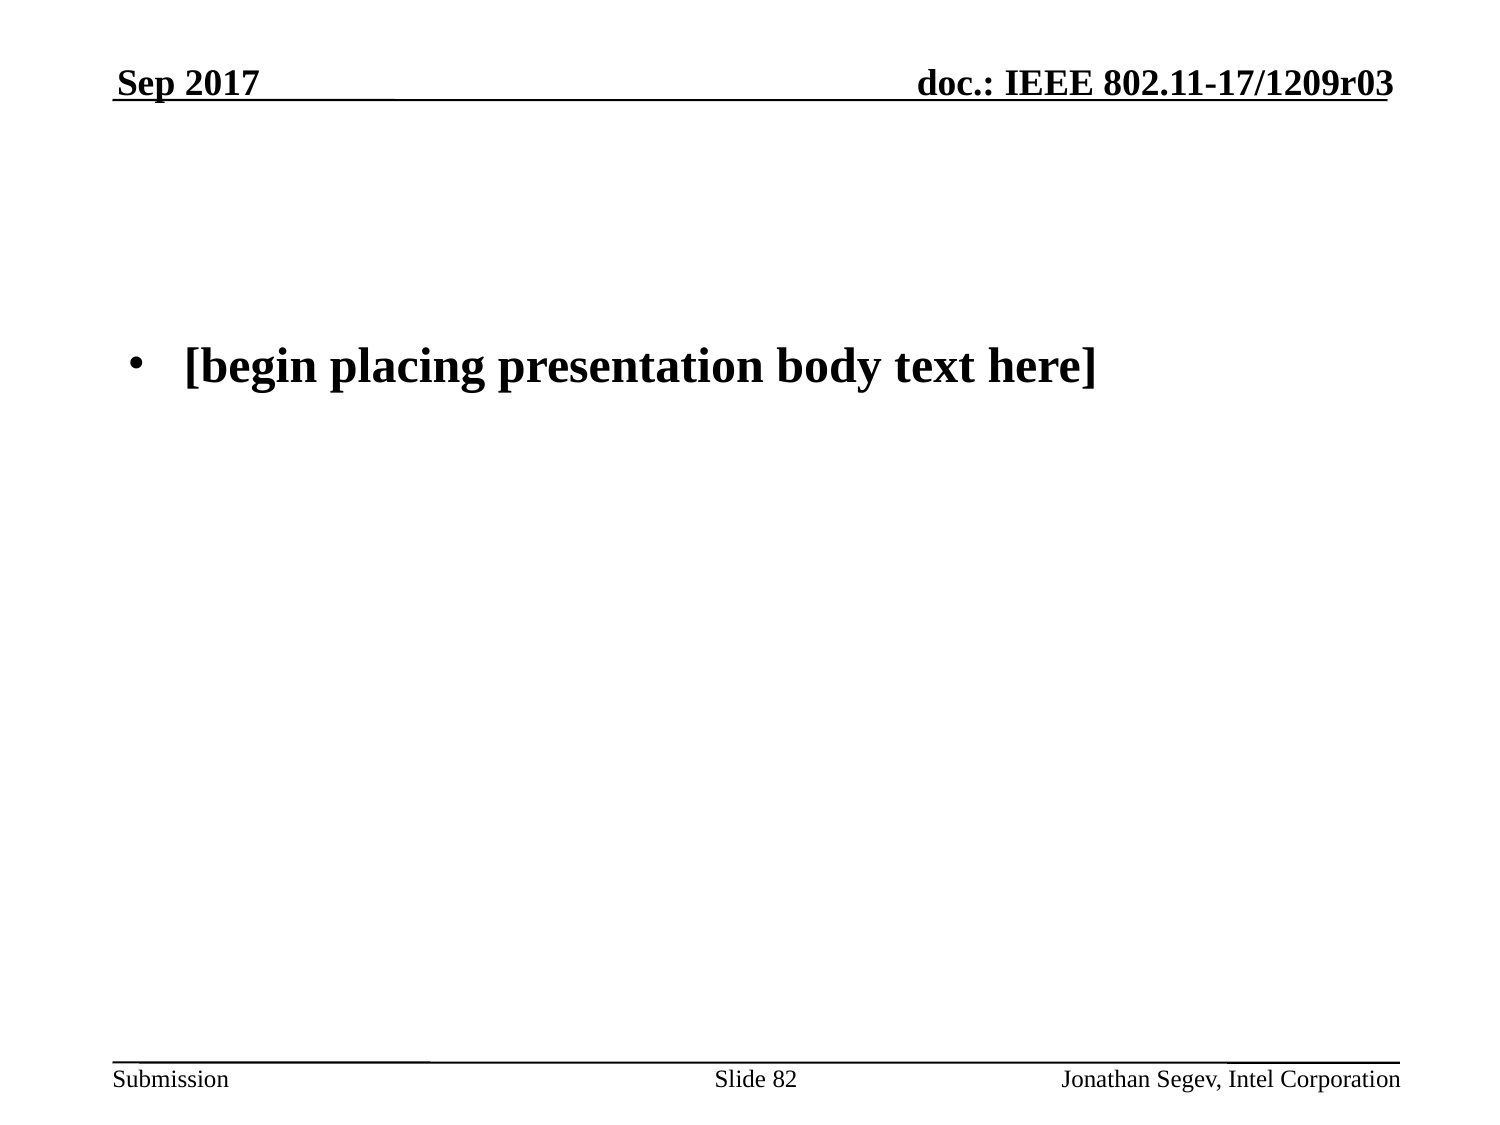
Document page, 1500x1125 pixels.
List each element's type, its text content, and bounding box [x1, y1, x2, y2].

list [begin placing presentation body text here] [112, 324, 1388, 1001]
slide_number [116, 58, 507, 104]
slide_number Slide 82 [712, 1061, 800, 1123]
footer Jonathan Segev, Intel Corporation [1031, 1061, 1402, 1093]
